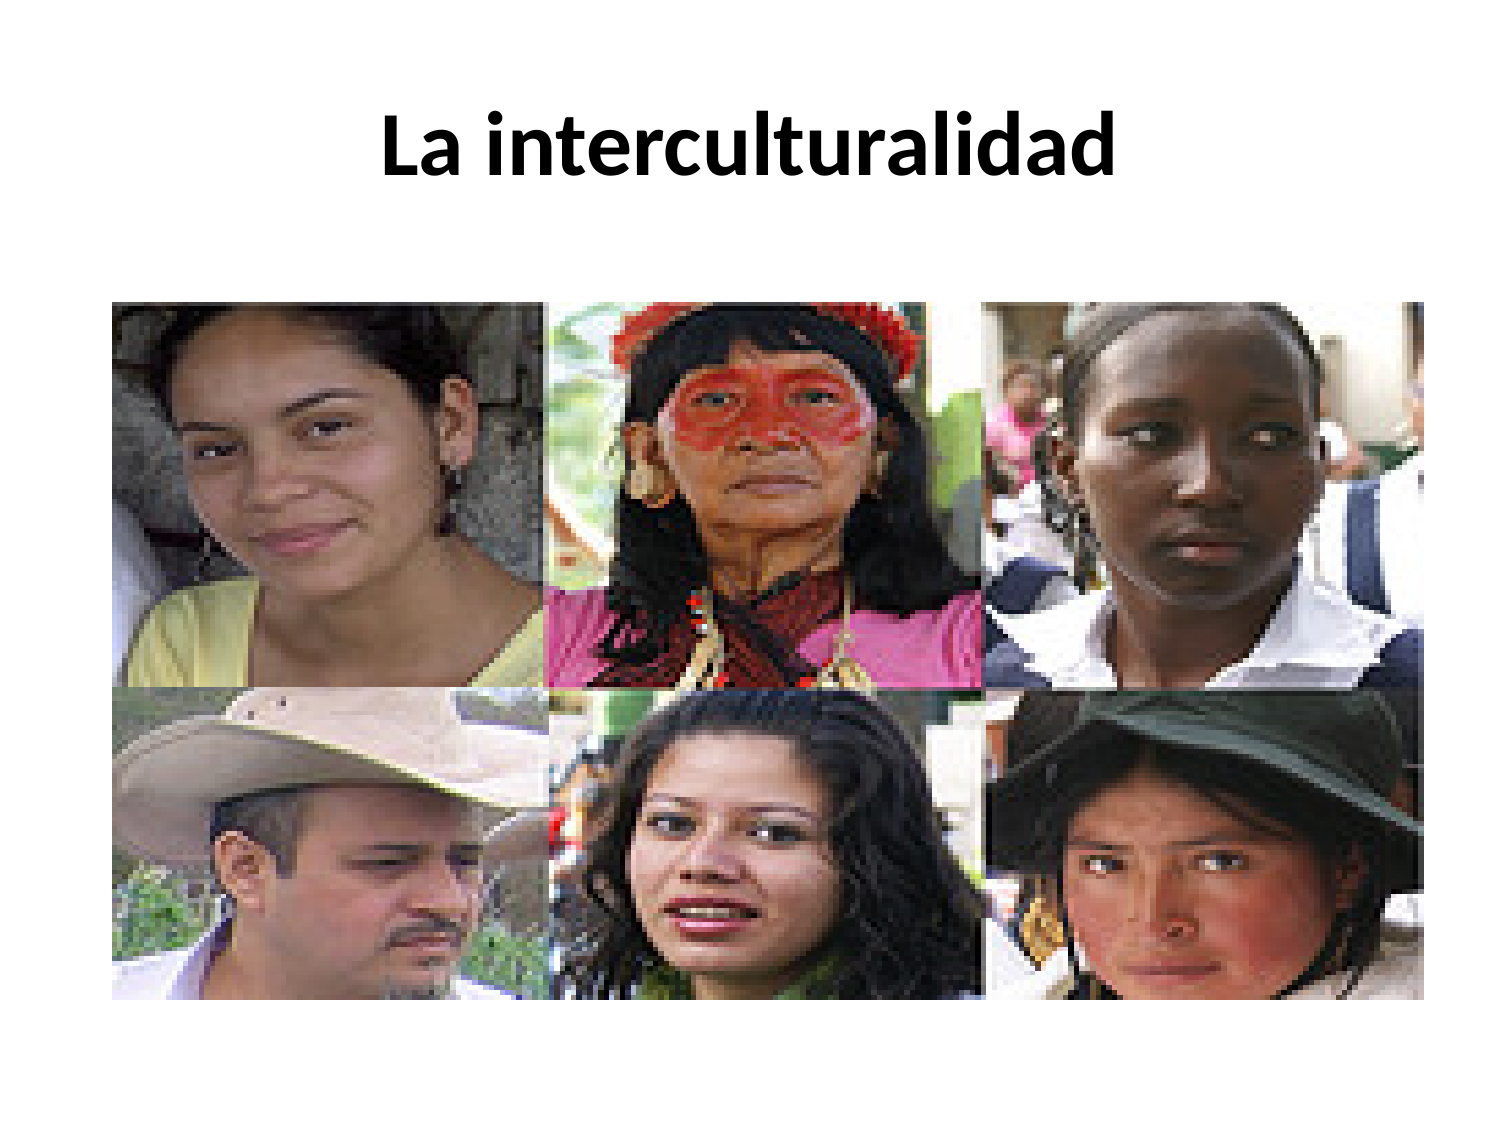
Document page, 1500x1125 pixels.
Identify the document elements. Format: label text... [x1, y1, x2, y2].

picture [111, 302, 1424, 1000]
title La interculturalidad [75, 45, 1425, 233]
